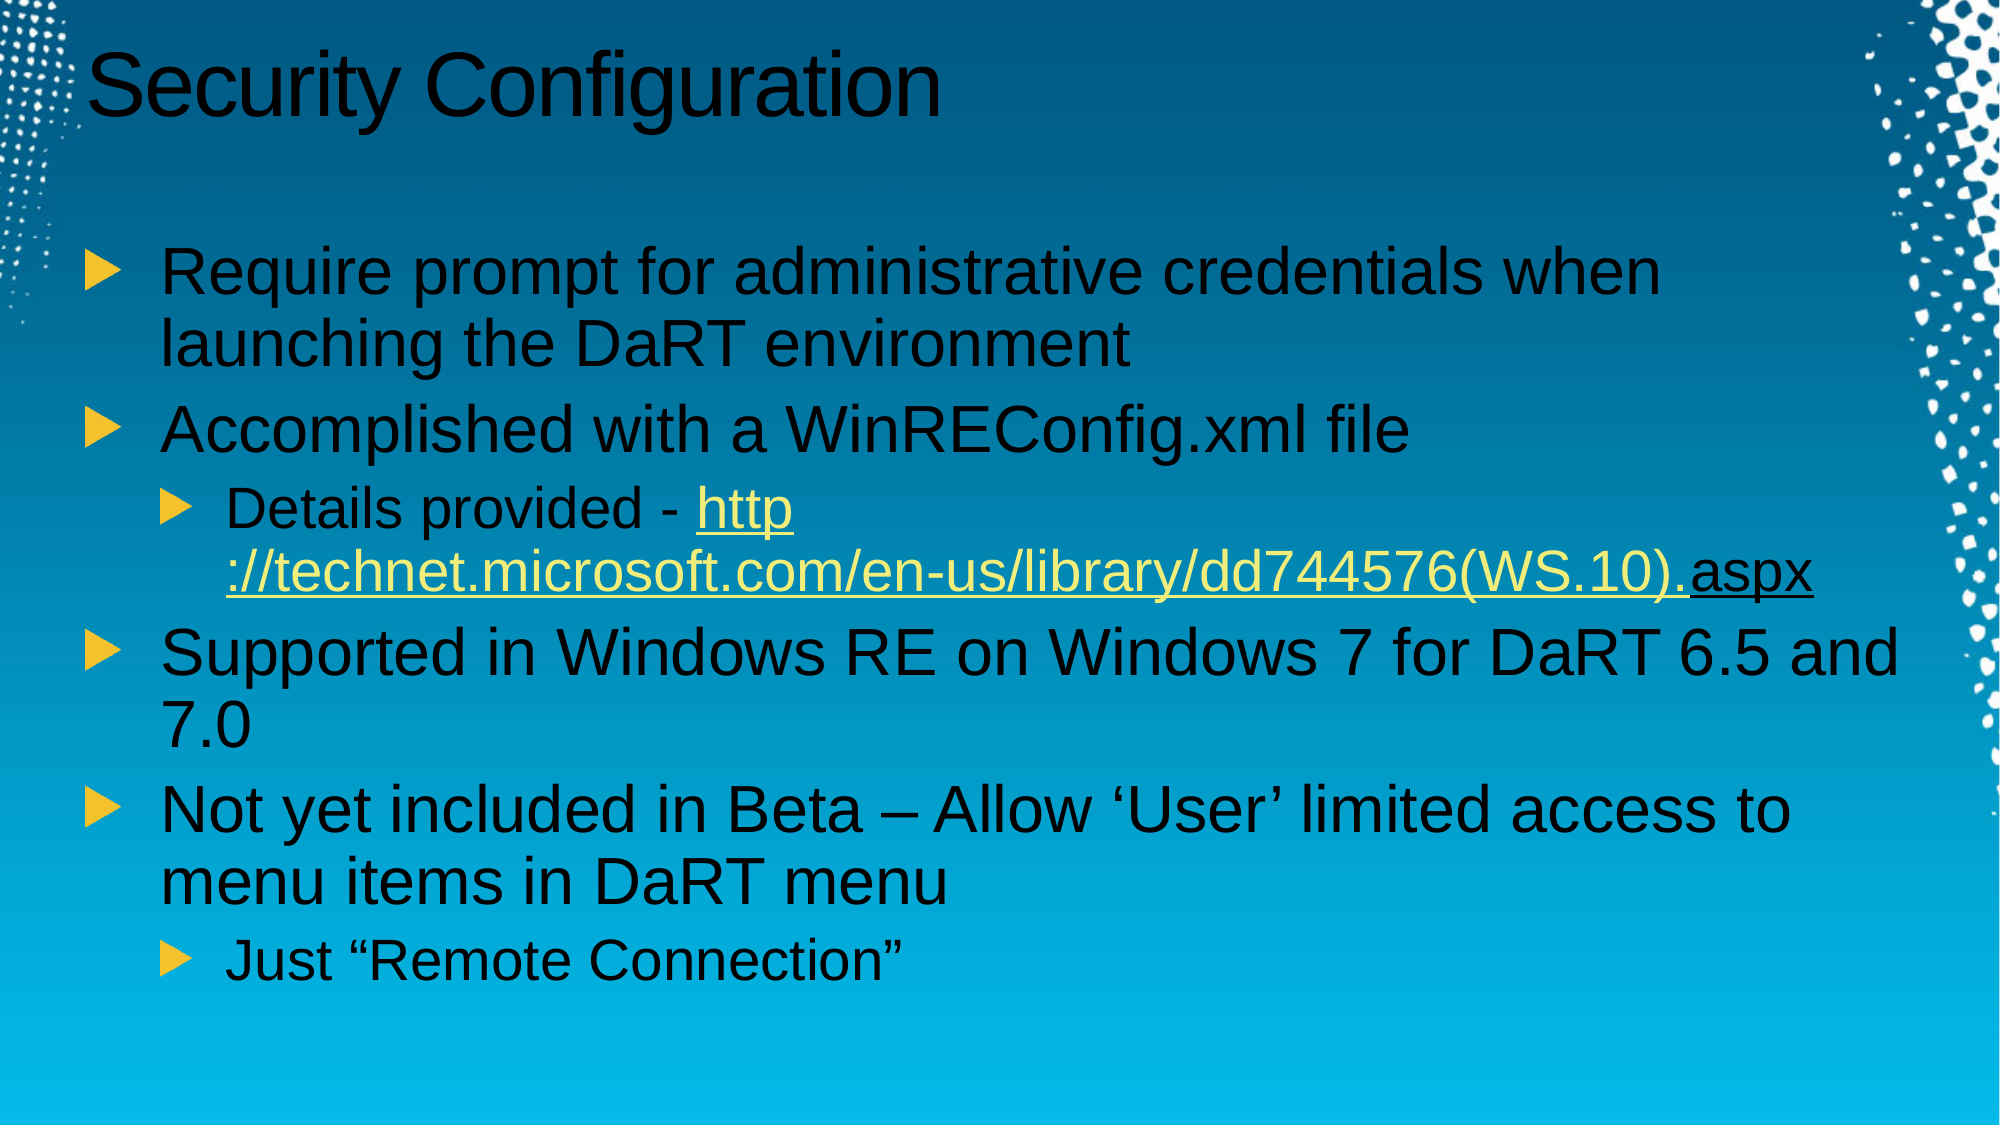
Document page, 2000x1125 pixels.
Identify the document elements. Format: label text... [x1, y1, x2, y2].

picture [1922, 200, 1934, 207]
picture [26, 57, 34, 68]
title Security Configuration [85, 37, 1914, 138]
picture [1930, 291, 1941, 297]
picture [1935, 431, 1946, 449]
picture [1963, 535, 1977, 550]
picture [1915, 109, 1924, 119]
picture [86, 407, 119, 446]
picture [33, 0, 42, 10]
picture [1889, 152, 1901, 166]
picture [30, 14, 40, 23]
picture [41, 59, 48, 67]
picture [1983, 404, 1992, 414]
picture [1982, 714, 1993, 729]
picture [1935, 0, 2000, 306]
picture [42, 31, 53, 39]
picture [161, 941, 190, 975]
picture [34, 101, 43, 111]
picture [18, 13, 26, 19]
picture [86, 787, 119, 826]
picture [6, 97, 12, 105]
picture [1945, 213, 1955, 220]
picture [1992, 438, 2000, 448]
picture [1991, 637, 2000, 652]
picture [13, 41, 25, 49]
picture [1921, 0, 1934, 8]
picture [1952, 502, 1967, 516]
picture [1953, 301, 1962, 312]
picture [55, 62, 62, 69]
picture [31, 131, 37, 138]
picture [1995, 582, 2000, 595]
picture [1969, 625, 1985, 642]
picture [56, 47, 64, 55]
picture [1919, 367, 1930, 378]
picture [1925, 87, 1941, 99]
picture [24, 72, 32, 79]
picture [54, 76, 60, 83]
picture [1972, 312, 1985, 322]
picture [1946, 525, 1956, 533]
picture [1973, 368, 1982, 380]
picture [9, 84, 15, 91]
picture [1955, 246, 1965, 256]
picture [1926, 344, 1939, 358]
picture [16, 22, 23, 34]
picture [1988, 691, 2000, 709]
picture [1948, 413, 1958, 424]
picture [43, 42, 49, 53]
picture [1993, 321, 2000, 339]
picture [1941, 324, 1952, 332]
picture [1914, 164, 1923, 177]
picture [1955, 557, 1965, 573]
picture [1938, 122, 1950, 133]
picture [18, 0, 29, 6]
picture [1988, 547, 2000, 561]
picture [1935, 379, 1948, 391]
picture [1928, 399, 1939, 415]
picture [1984, 349, 1992, 357]
picture [58, 32, 66, 41]
picture [38, 74, 47, 80]
picture [16, 143, 21, 151]
picture [1974, 683, 1985, 694]
picture [161, 489, 190, 523]
picture [86, 630, 119, 669]
picture [1929, 27, 1945, 45]
picture [1979, 657, 1995, 676]
picture [1892, 212, 1902, 216]
picture [1942, 465, 1958, 483]
picture [1978, 517, 1987, 527]
picture [28, 42, 36, 53]
picture [1980, 460, 1987, 469]
picture [1970, 426, 1980, 436]
picture [29, 27, 38, 38]
picture [86, 250, 119, 289]
picture [1981, 604, 2000, 620]
picture [0, 155, 5, 163]
picture [1920, 257, 1932, 264]
picture [1911, 223, 1918, 230]
picture [1963, 278, 1976, 291]
list Require prompt for administrative credentials when launching the DaRT environment Accomplished with a WinREConfig.xml file Details provided - http://technet.microsoft.com/en-us/library/dd744576(WS.10).aspx Supported in Windows RE on Windows 7 for DaRT 6.5 and 7.0 Not yet included in Beta – Allow ‘User’ limited access to menu items in DaRT menu Just “Remote Connection” [85, 237, 1914, 1026]
picture [1898, 188, 1912, 198]
picture [0, 24, 9, 33]
picture [0, 40, 9, 45]
picture [1963, 335, 1972, 344]
picture [45, 16, 55, 24]
picture [33, 116, 40, 124]
picture [1991, 747, 2000, 765]
picture [1932, 235, 1943, 241]
picture [11, 55, 21, 64]
picture [1925, 141, 1935, 155]
picture [1946, 155, 1961, 167]
picture [1972, 570, 1986, 583]
picture [1958, 445, 1968, 460]
picture [1914, 308, 1929, 326]
picture [3, 10, 11, 18]
picture [1968, 481, 1978, 492]
picture [10, 69, 17, 78]
picture [1914, 274, 1920, 291]
picture [47, 0, 57, 10]
picture [17, 129, 23, 136]
picture [1935, 177, 1945, 189]
picture [1994, 382, 2000, 391]
picture [33, 88, 42, 97]
picture [1950, 359, 1960, 366]
picture [1942, 269, 1953, 276]
picture [1990, 492, 2000, 505]
picture [1960, 392, 1970, 403]
picture [1963, 589, 1976, 607]
picture [1957, 187, 1971, 200]
